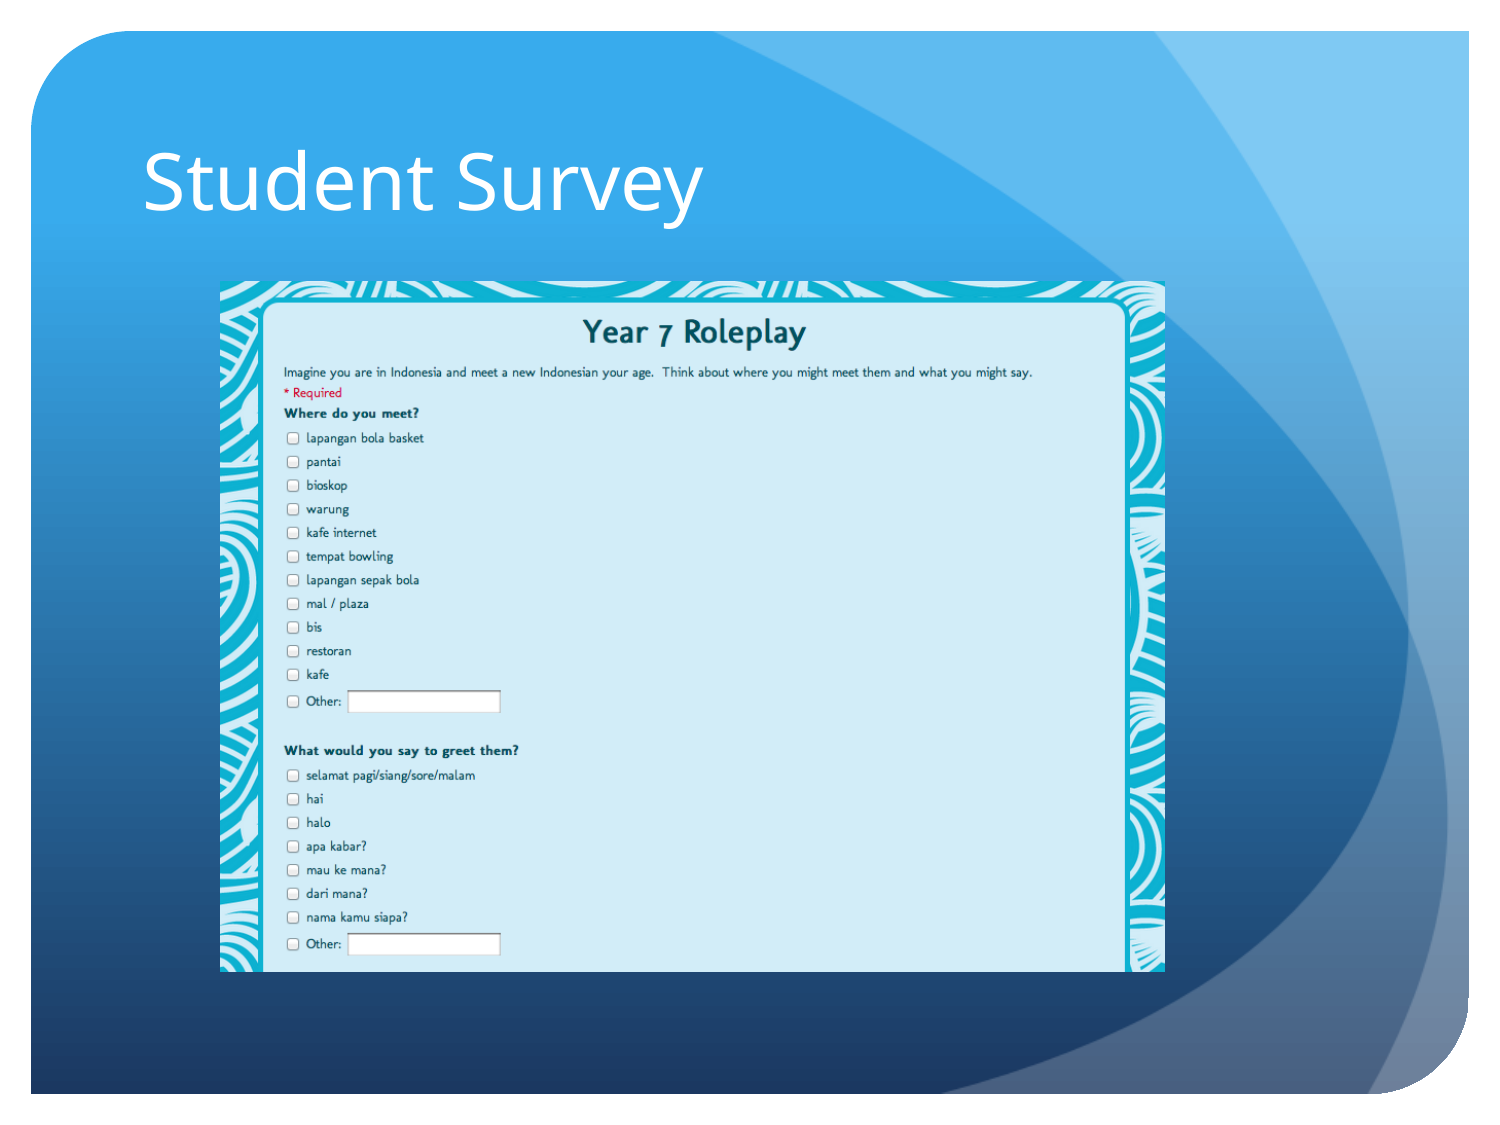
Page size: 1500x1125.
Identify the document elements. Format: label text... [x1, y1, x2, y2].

title Student Survey [127, 62, 1372, 234]
picture [24, 30, 1473, 1094]
